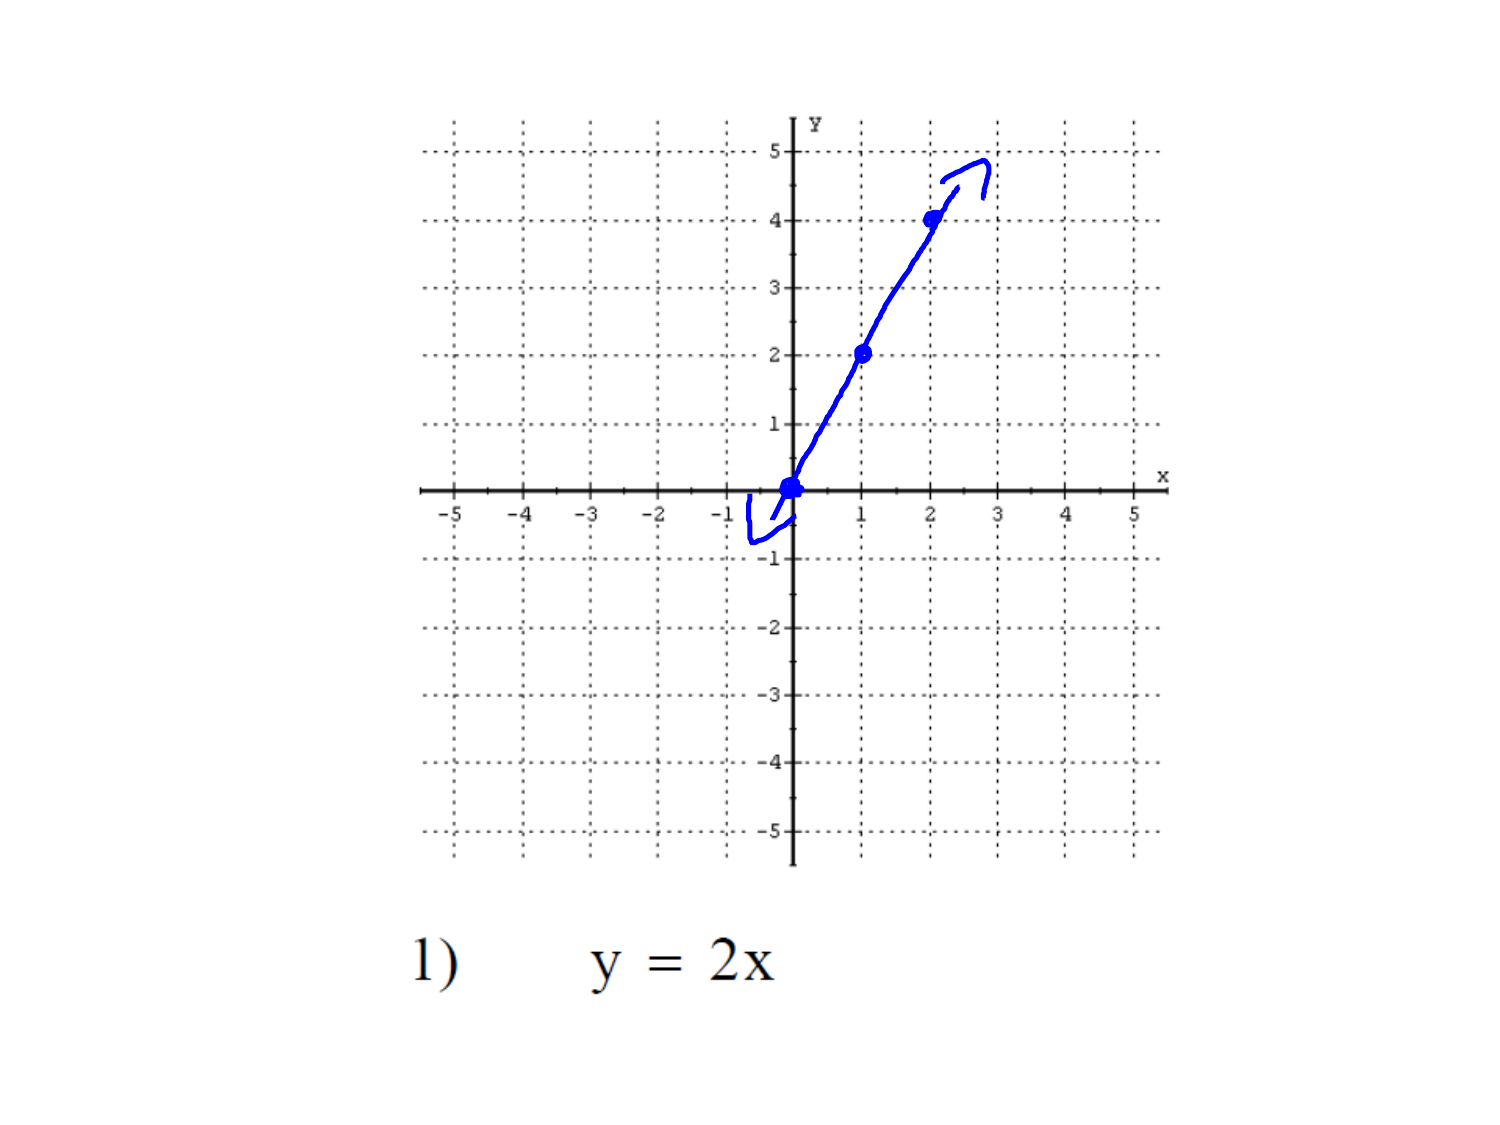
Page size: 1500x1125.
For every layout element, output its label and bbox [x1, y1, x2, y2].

text_box [748, 160, 990, 543]
picture [309, 76, 1191, 1049]
